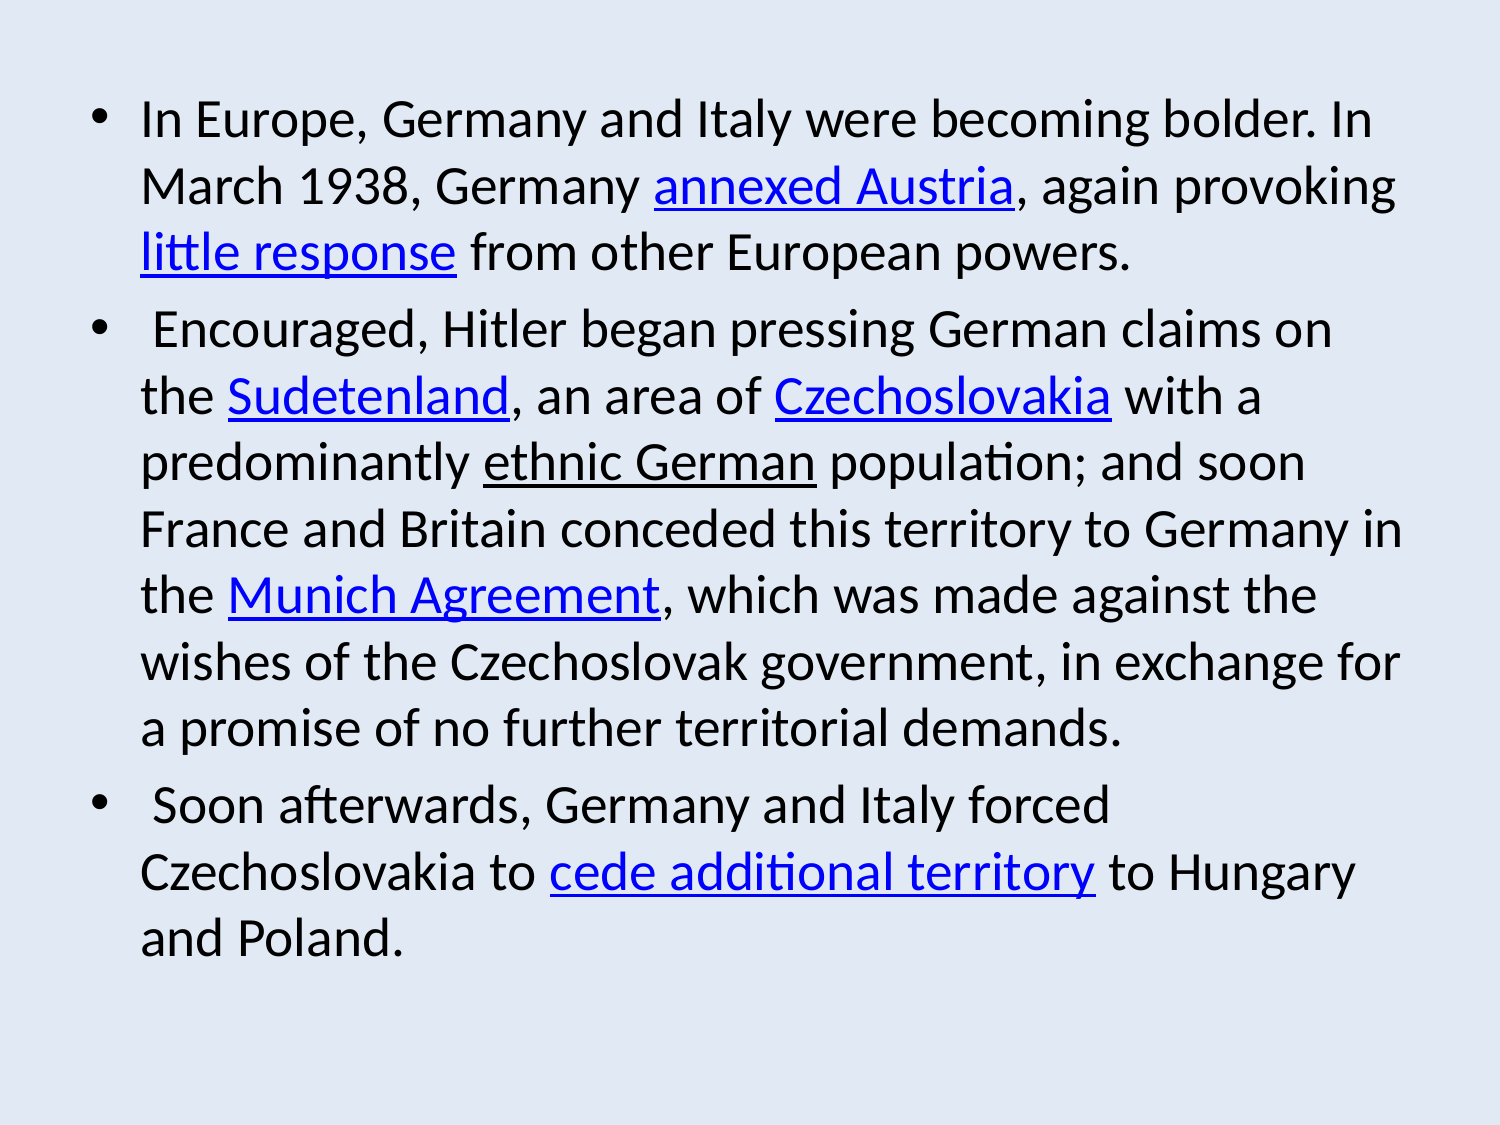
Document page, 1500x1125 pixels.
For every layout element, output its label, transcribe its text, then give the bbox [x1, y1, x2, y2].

list In Europe, Germany and Italy were becoming bolder. In March 1938, Germany annexed Austria, again provoking little response from other European powers. Encouraged, Hitler began pressing German claims on the Sudetenland, an area of Czechoslovakia with a predominantly ethnic German population; and soon France and Britain conceded this territory to Germany in the Munich Agreement, which was made against the wishes of the Czechoslovak government, in exchange for a promise of no further territorial demands. Soon afterwards, Germany and Italy forced Czechoslovakia to cede additional territory to Hungary and Poland. [75, 75, 1425, 1075]
